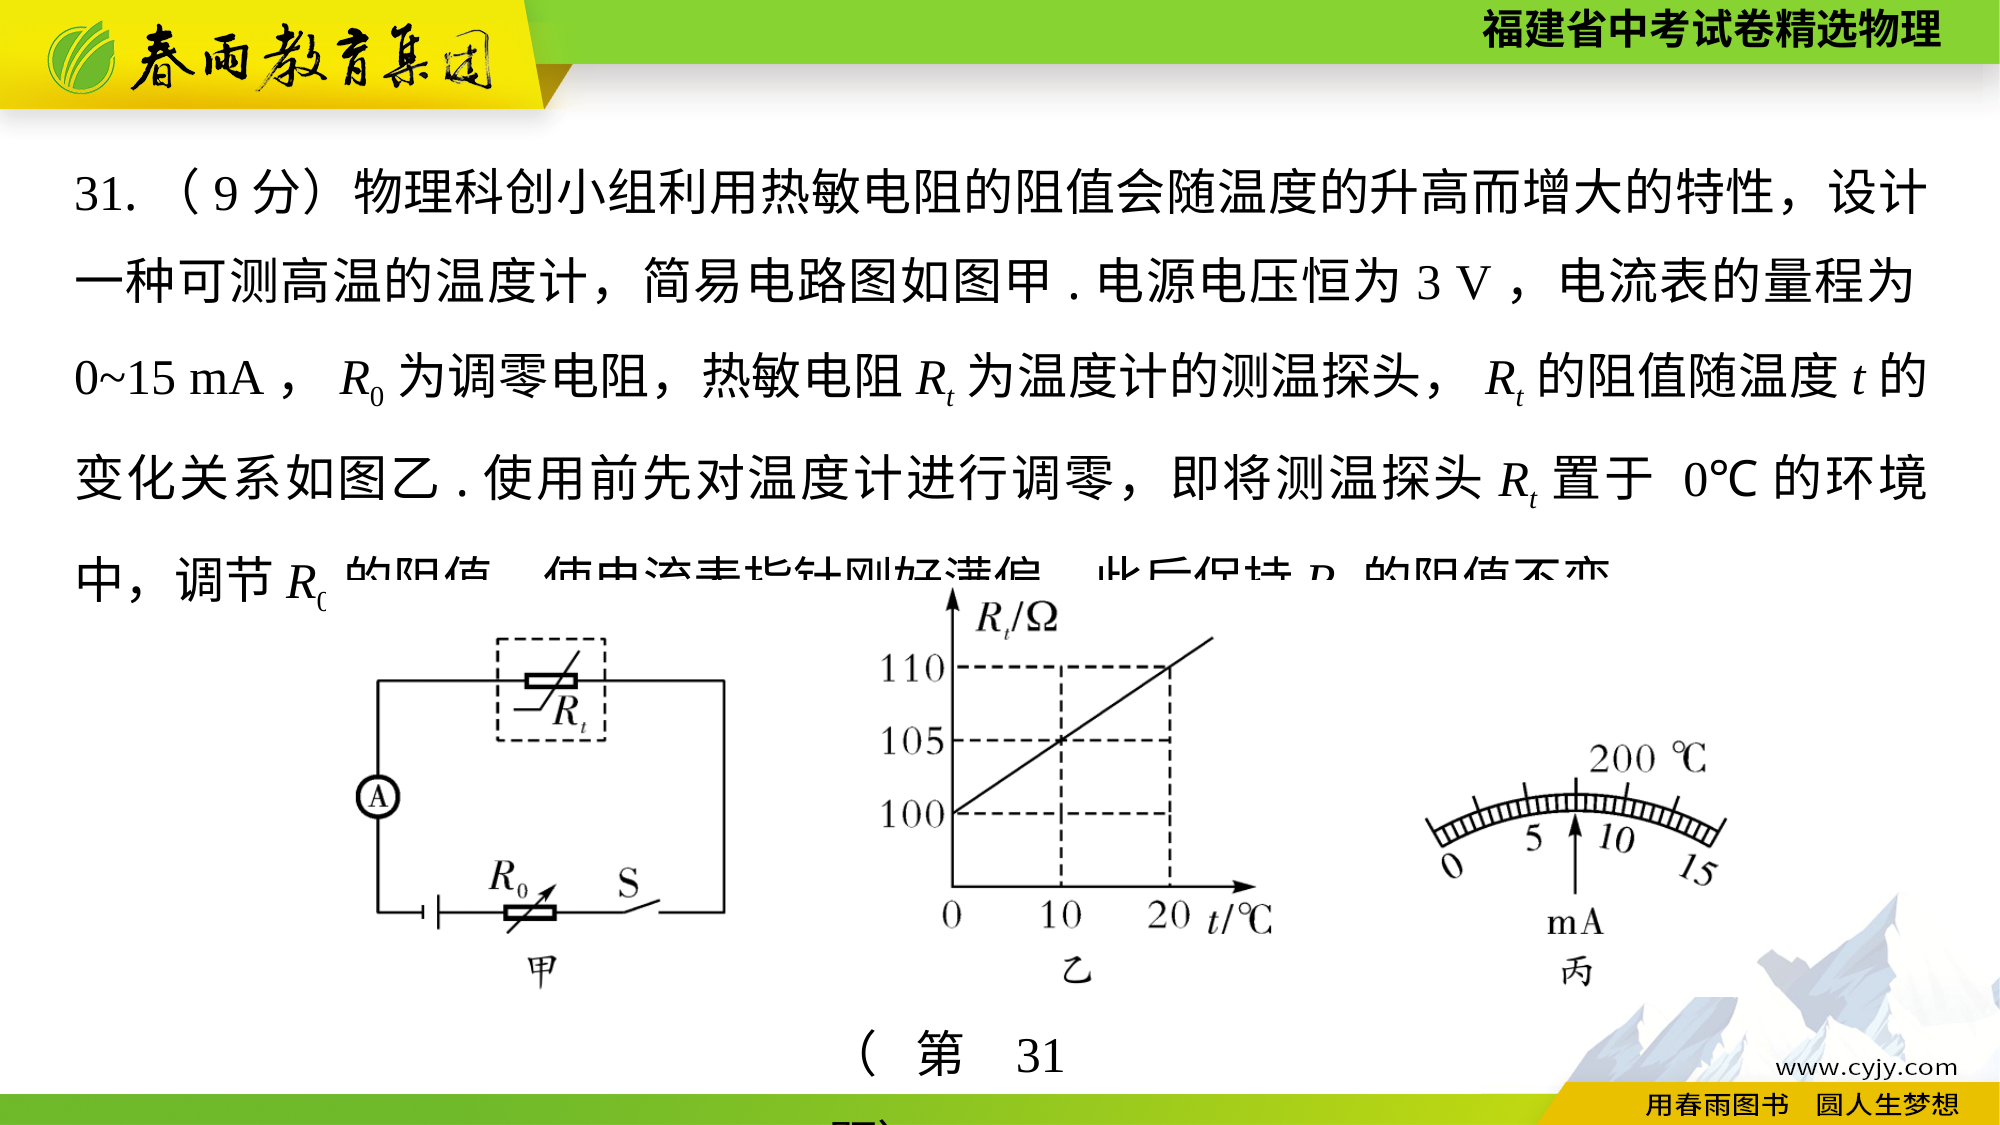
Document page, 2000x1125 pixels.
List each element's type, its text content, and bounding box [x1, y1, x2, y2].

text_box （第31题） [812, 1005, 1093, 1091]
list 31.（9分）物理科创小组利用热敏电阻的阻值会随温度的升高而增大的特性，设计一种可测高温的温度计，简易电路图如图甲.电源电压恒为3 V，电流表的量程为0~15 mA，R0为调零电阻，热敏电阻Rt为温度计的测温探头，Rt的阻值随温度t的变化关系如图乙.使用前先对温度计进行调零，即将测温探头Rt置于 0℃的环境中，调节R0的阻值，使电流表指针刚好满偏，此后保持R0的阻值不变. [59, 122, 1944, 592]
picture [0, 0, 2000, 1125]
